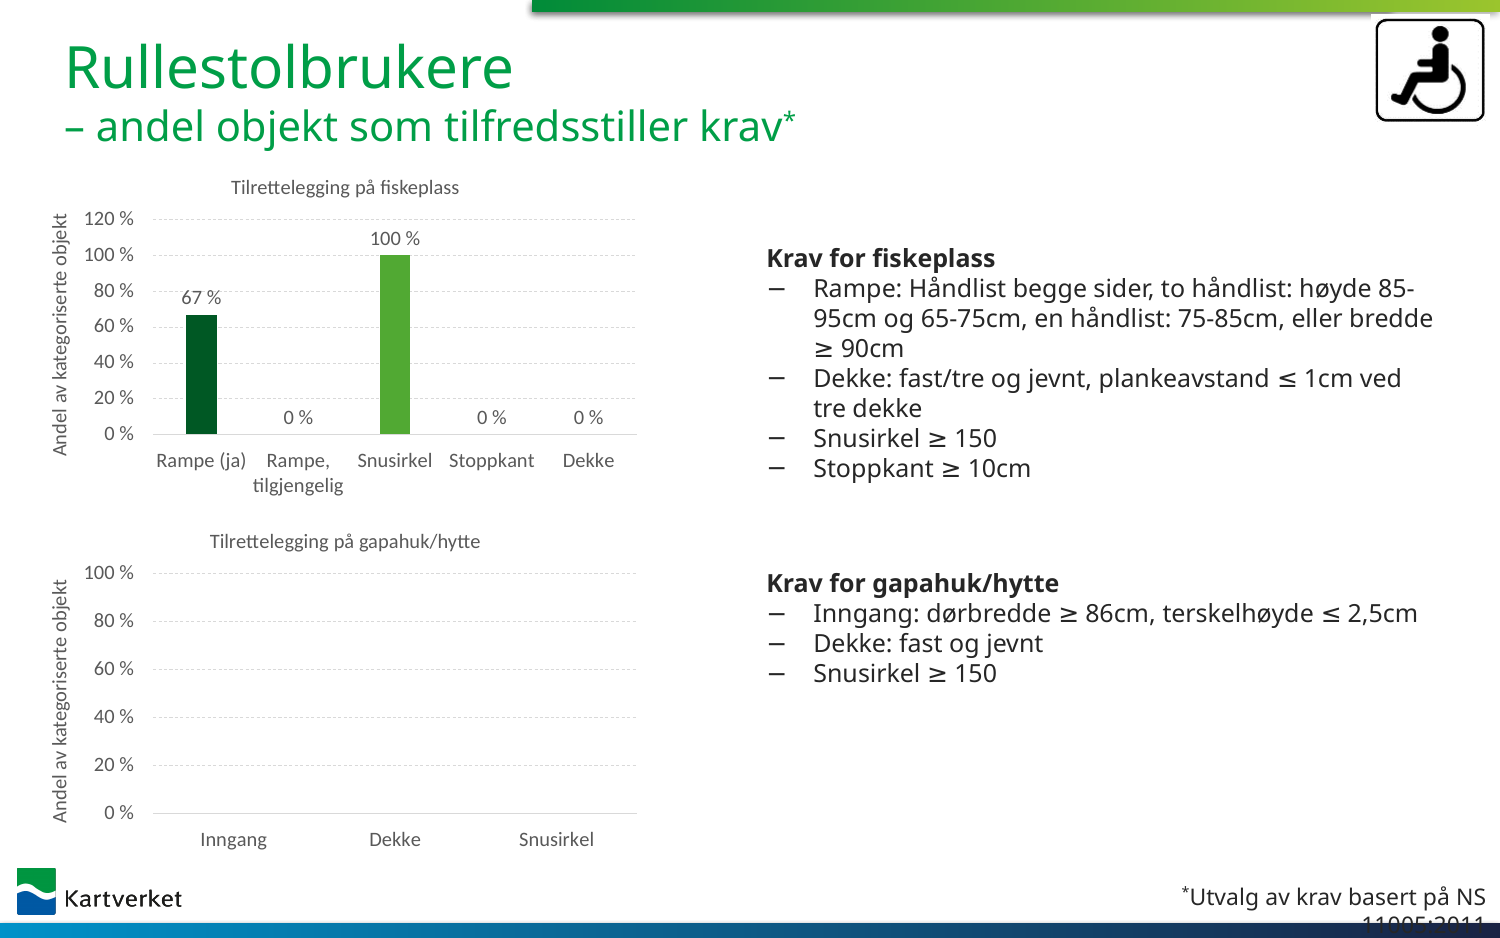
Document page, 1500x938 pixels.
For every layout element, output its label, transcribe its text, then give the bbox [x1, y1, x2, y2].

text_box Rullestolbrukere – andel objekt som tilfredsstiller krav* [49, 29, 1431, 158]
text_box Krav for gapahuk/hytte Inngang: dørbredde ≥ 86cm, terskelhøyde ≤ 2,5cm Dekke: fast og jevnt Snusirkel ≥ 150 [751, 560, 1452, 695]
picture [1371, 13, 1491, 127]
picture [41, 520, 650, 859]
text_box Krav for fiskeplass Rampe: Håndlist begge sider, to håndlist: høyde 85-95cm og 65-75cm, en håndlist: 75-85cm, eller bredde ≥ 90cm Dekke: fast/tre og jevnt, plankeavstand ≤ 1cm ved tre dekke Snusirkel ≥ 150 Stoppkant ≥ 10cm [751, 235, 1452, 490]
picture [41, 166, 650, 505]
text_box *Utvalg av krav basert på NS 11005:2011 [1068, 873, 1500, 938]
